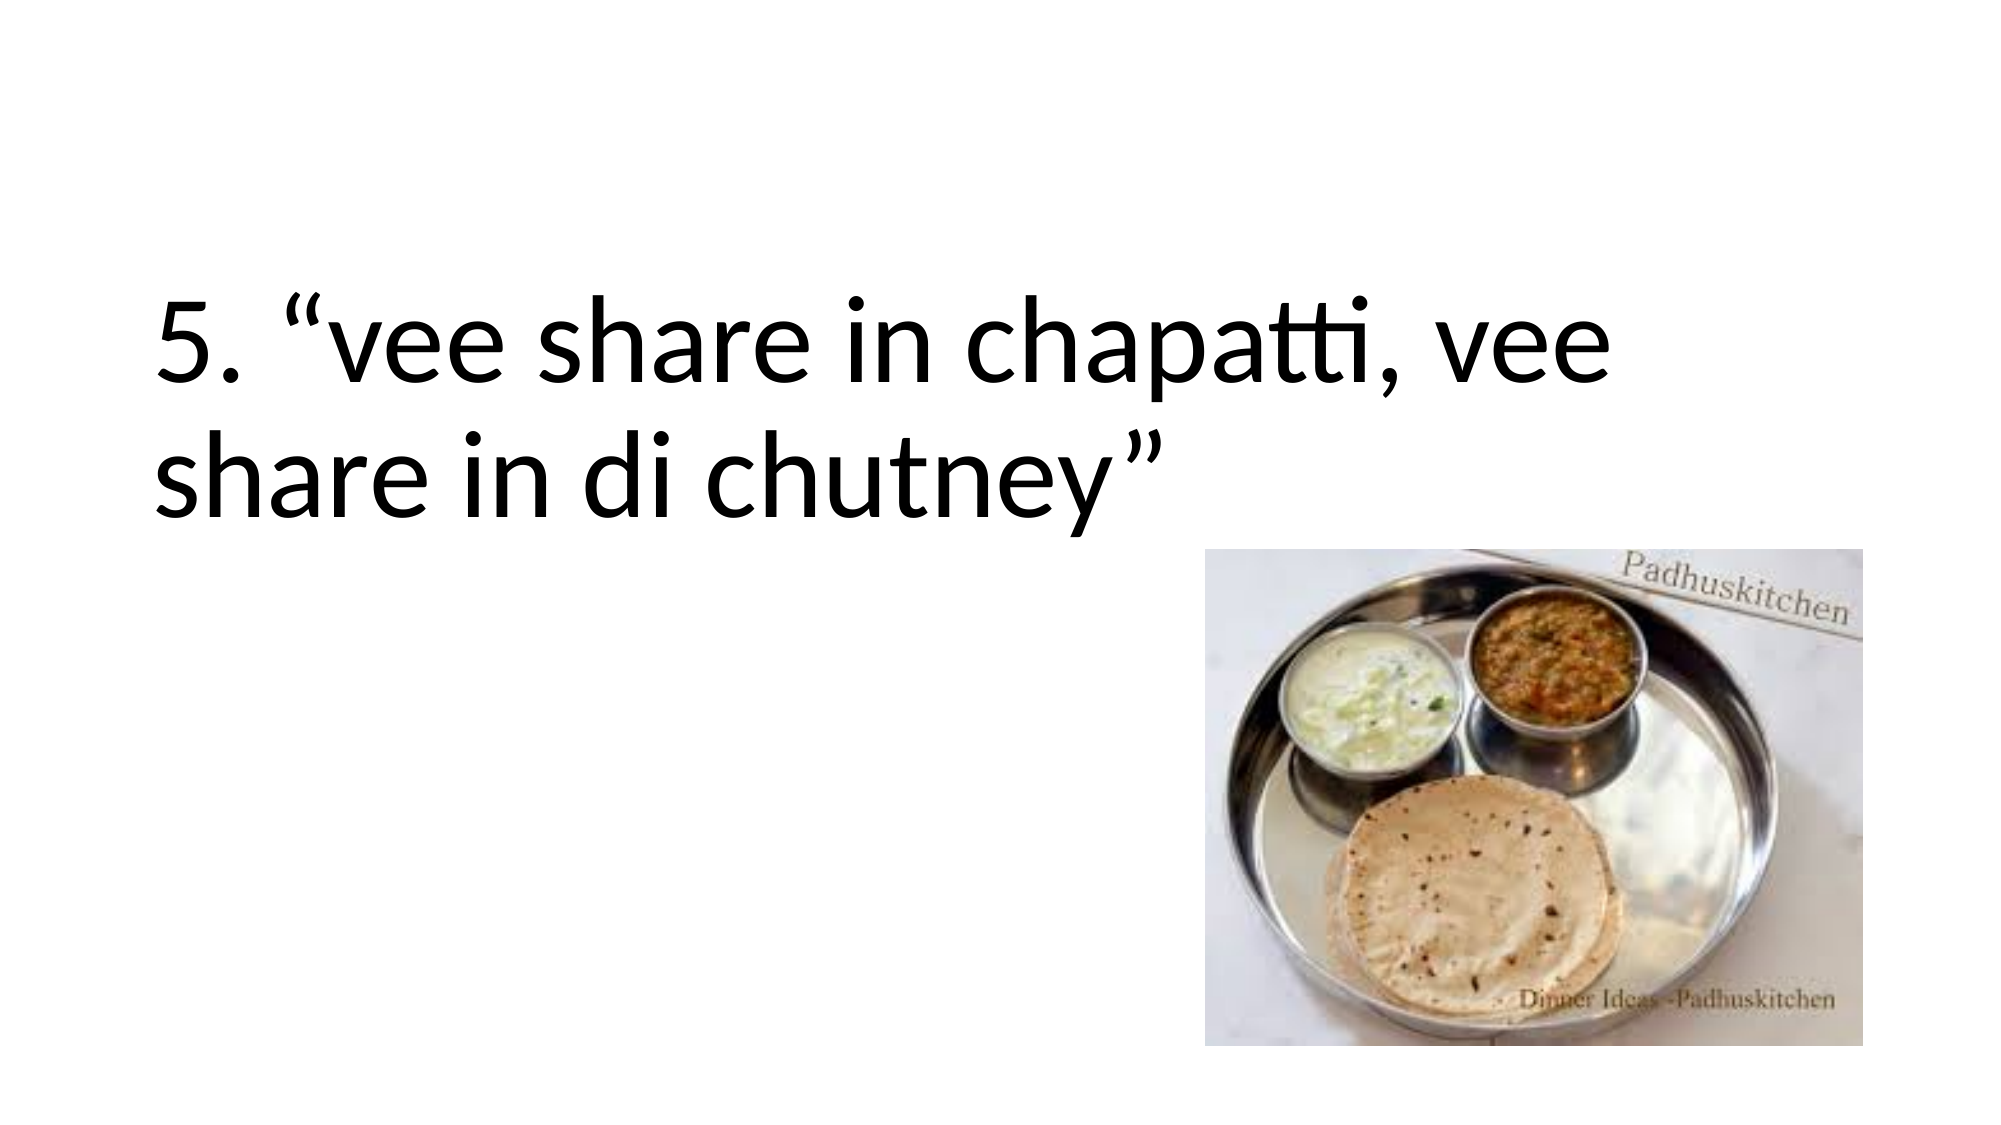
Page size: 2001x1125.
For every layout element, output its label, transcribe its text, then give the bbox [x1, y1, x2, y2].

list 5. “vee share in chapatti, vee share in di chutney” [137, 267, 1863, 982]
picture [1205, 549, 1863, 1046]
